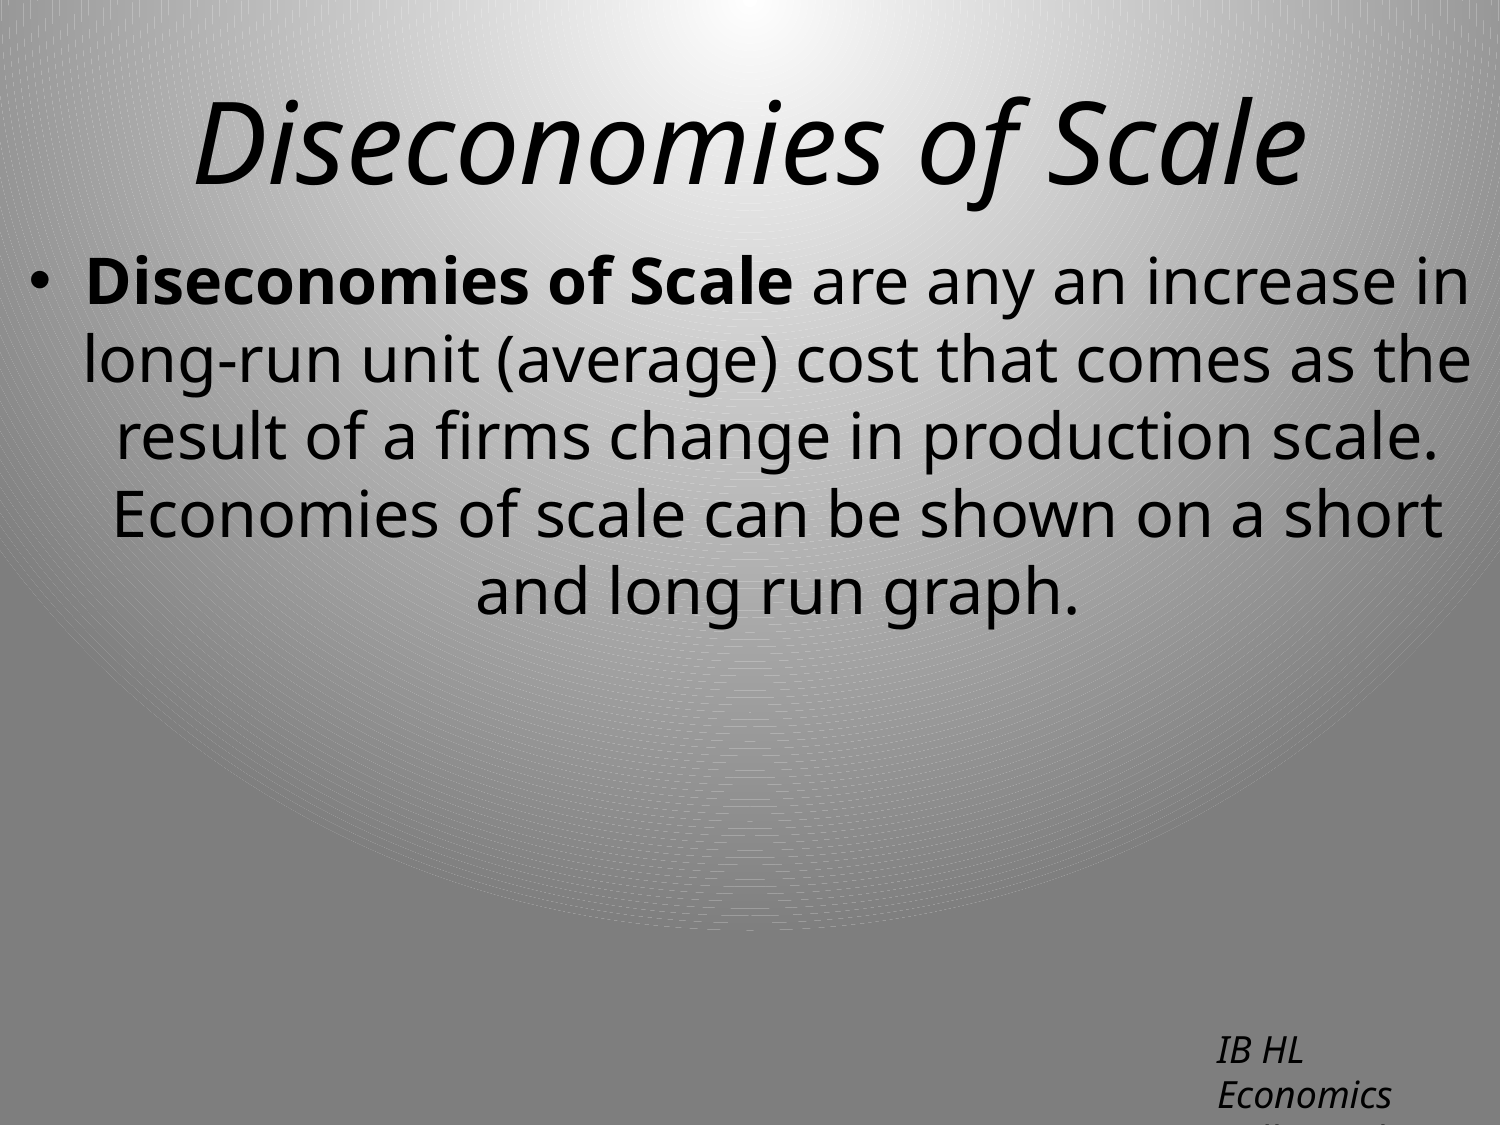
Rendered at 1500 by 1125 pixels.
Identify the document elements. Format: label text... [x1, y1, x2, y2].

text_box IB HL Economics Will Congleton [1202, 1018, 1500, 1125]
list Diseconomies of Scale are any an increase in long-run unit (average) cost that comes as the result of a firms change in production scale. Economies of scale can be shown on a short and long run graph. [0, 232, 1500, 683]
title Diseconomies of Scale [75, 45, 1425, 232]
